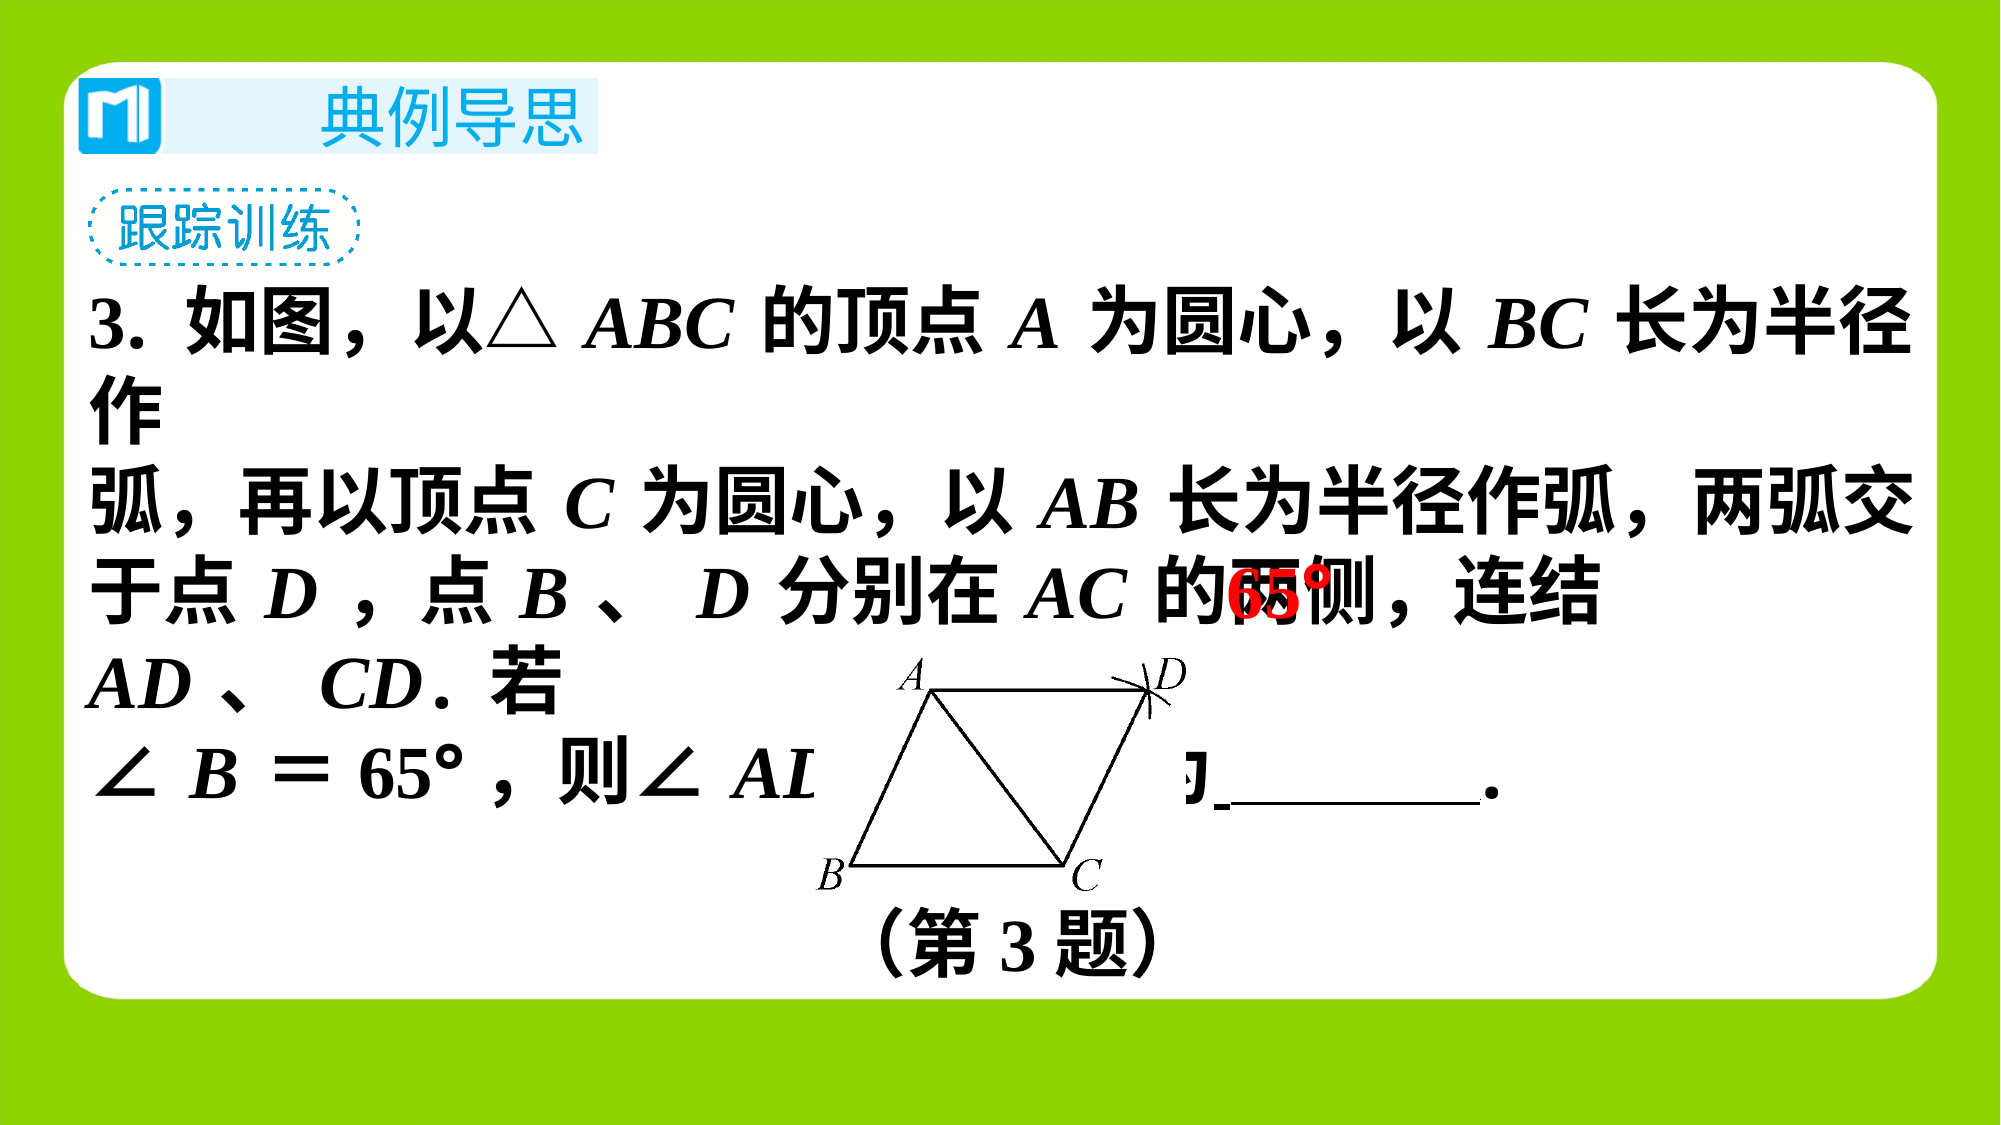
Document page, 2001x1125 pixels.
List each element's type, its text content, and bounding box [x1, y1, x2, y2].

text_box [814, 657, 1186, 988]
text_box [88, 181, 363, 259]
picture [0, 0, 2001, 1125]
text_box 65° [1212, 535, 1468, 642]
text_box 3. 如图，以△ABC的顶点A为圆心，以BC长为半径作 弧，再以顶点C为圆心，以AB长为半径作弧，两弧交 于点D，点B、D分别在AC的两侧，连结AD、CD. 若 ∠B＝65°，则∠ADC的度数为 ⁠. [88, 273, 1974, 638]
